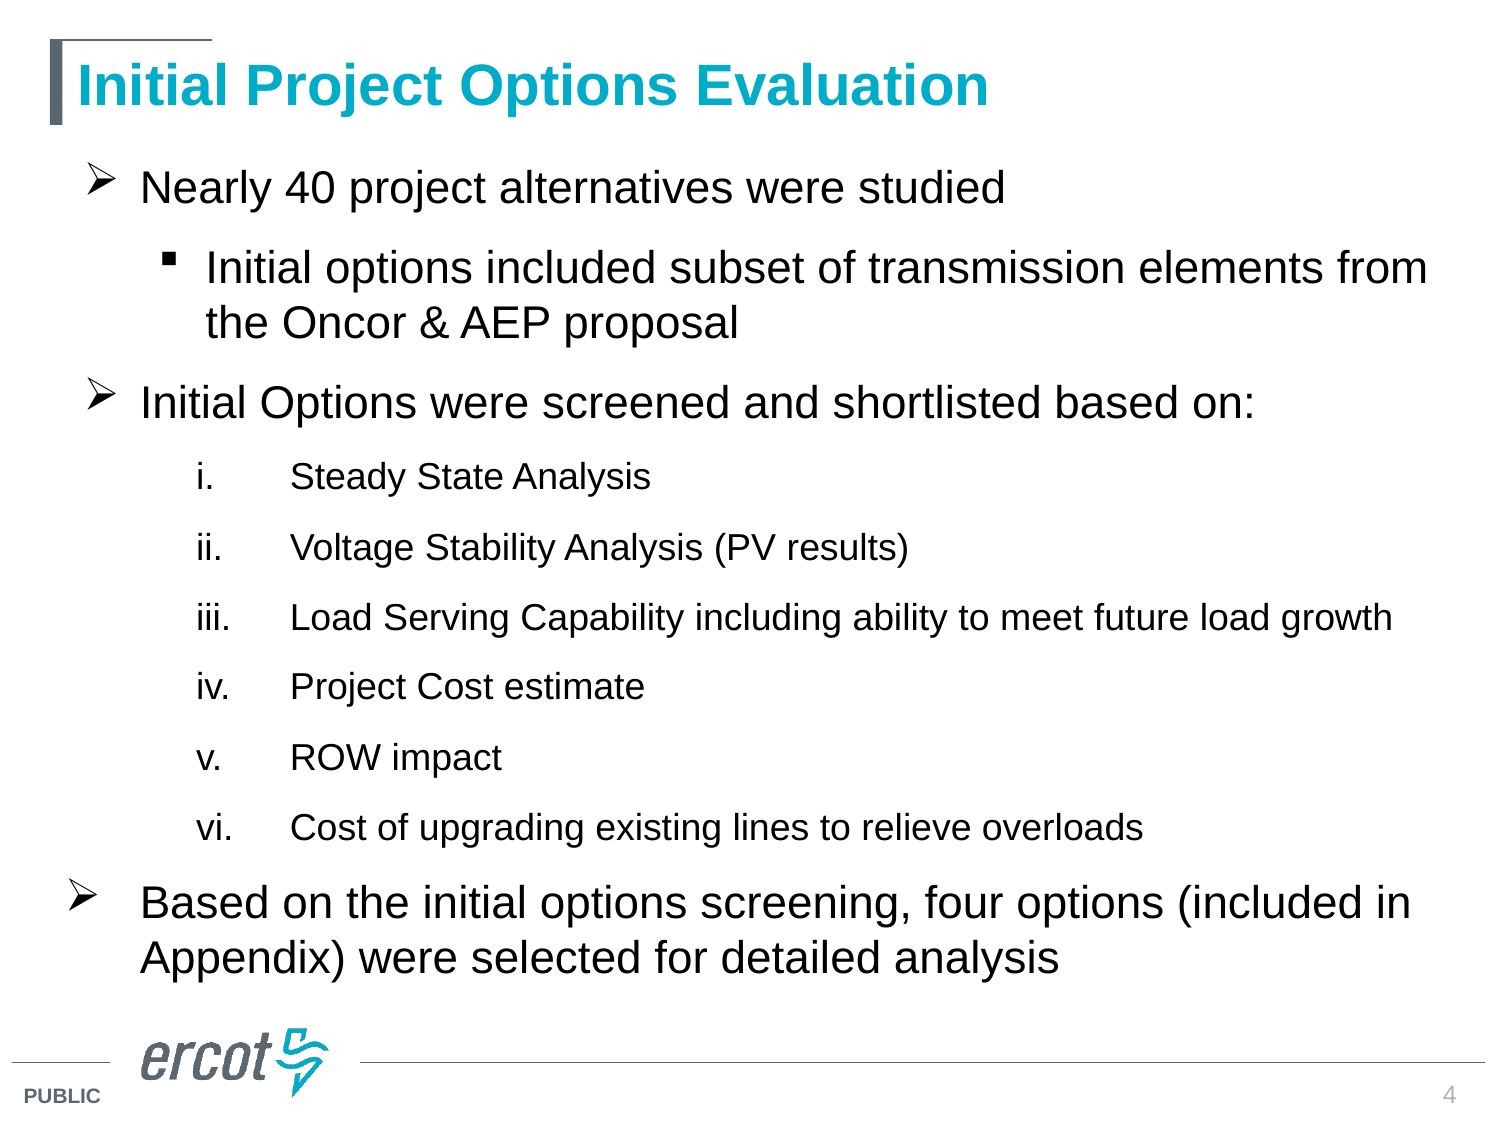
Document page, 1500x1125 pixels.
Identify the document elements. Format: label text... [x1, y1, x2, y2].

title Initial Project Options Evaluation [62, 39, 1450, 149]
picture [137, 1024, 332, 1100]
slide_number 4 [1412, 1076, 1488, 1112]
list Nearly 40 project alternatives were studied Initial options included subset of transmission elements from the Oncor & AEP proposal Initial Options were screened and shortlisted based on: Steady State Analysis Voltage Stability Analysis (PV results) Load Serving Capability including ability to meet future load growth Project Cost estimate ROW impact Cost of upgrading existing lines to relieve overloads Based on the initial options screening, four options (included in Appendix) were selected for detailed analysis [50, 149, 1450, 938]
